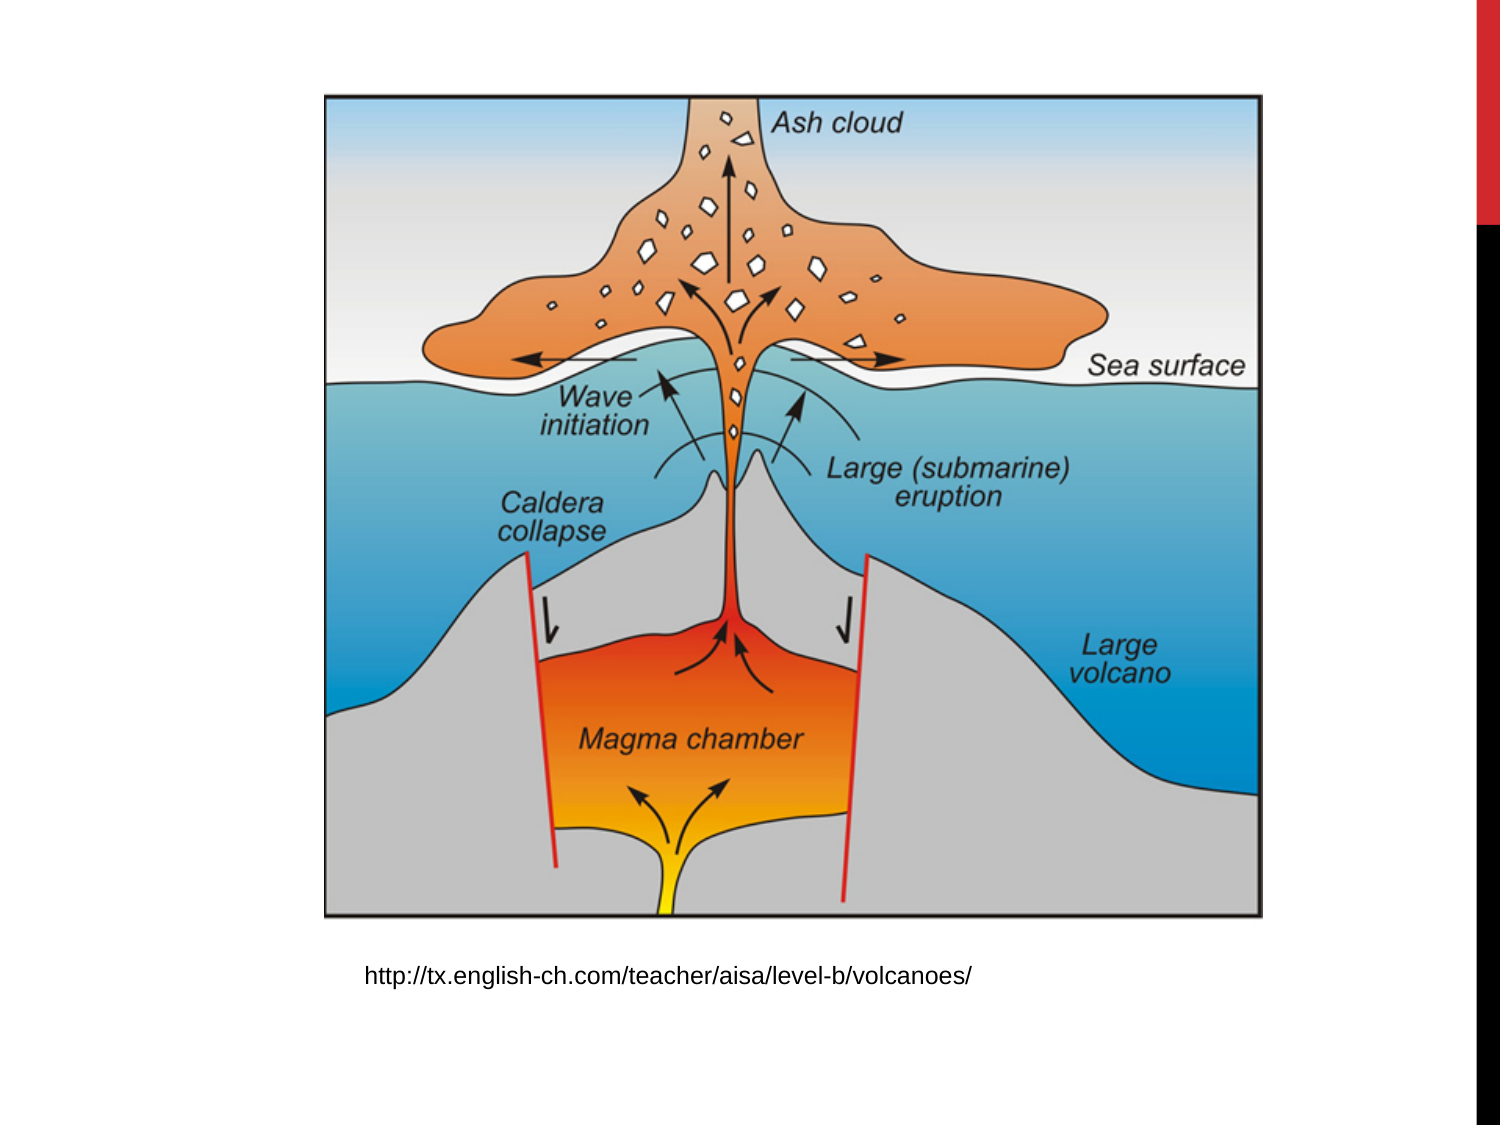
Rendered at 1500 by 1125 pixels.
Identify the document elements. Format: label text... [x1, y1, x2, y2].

picture [324, 77, 1263, 935]
text_box http://tx.english-ch.com/teacher/aisa/level-b/volcanoes/ [349, 952, 989, 997]
